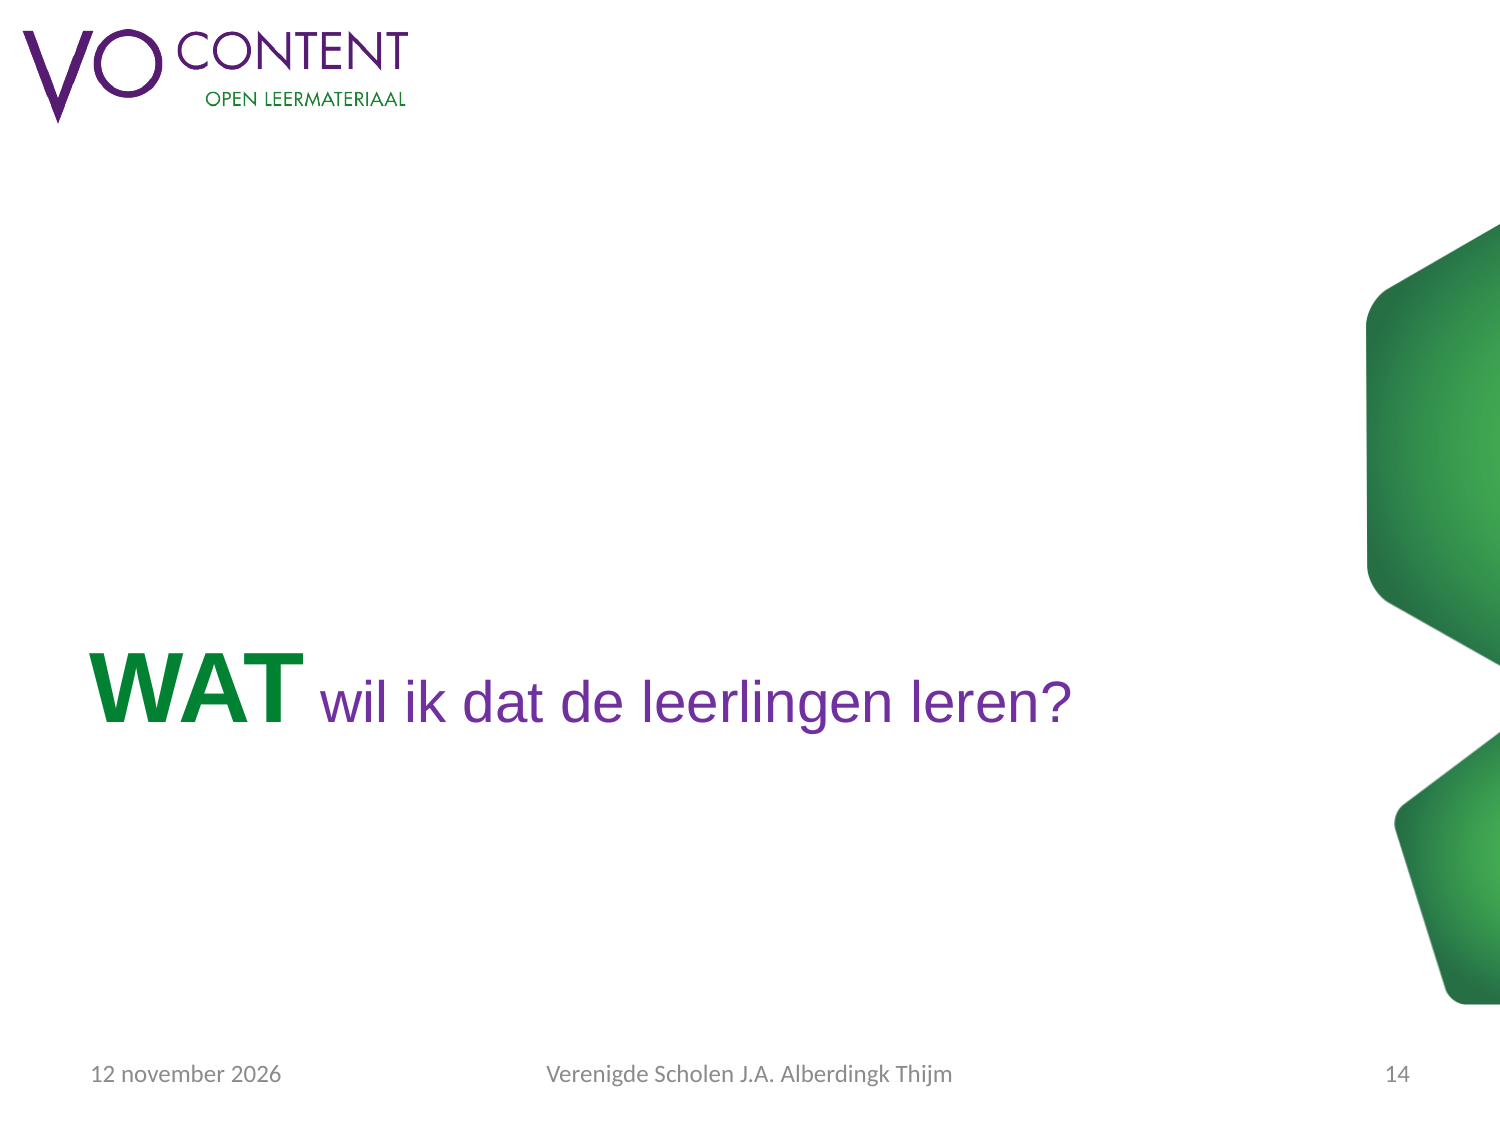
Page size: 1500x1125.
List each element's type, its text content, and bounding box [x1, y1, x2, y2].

list WAT wil ik dat de leerlingen leren? [75, 615, 1239, 947]
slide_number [75, 1042, 425, 1103]
slide_number 14 [1074, 1042, 1425, 1103]
footer Verenigde Scholen J.A. Alberdingk Thijm [512, 1042, 988, 1103]
picture [22, 29, 408, 124]
picture [1366, 222, 1500, 1005]
